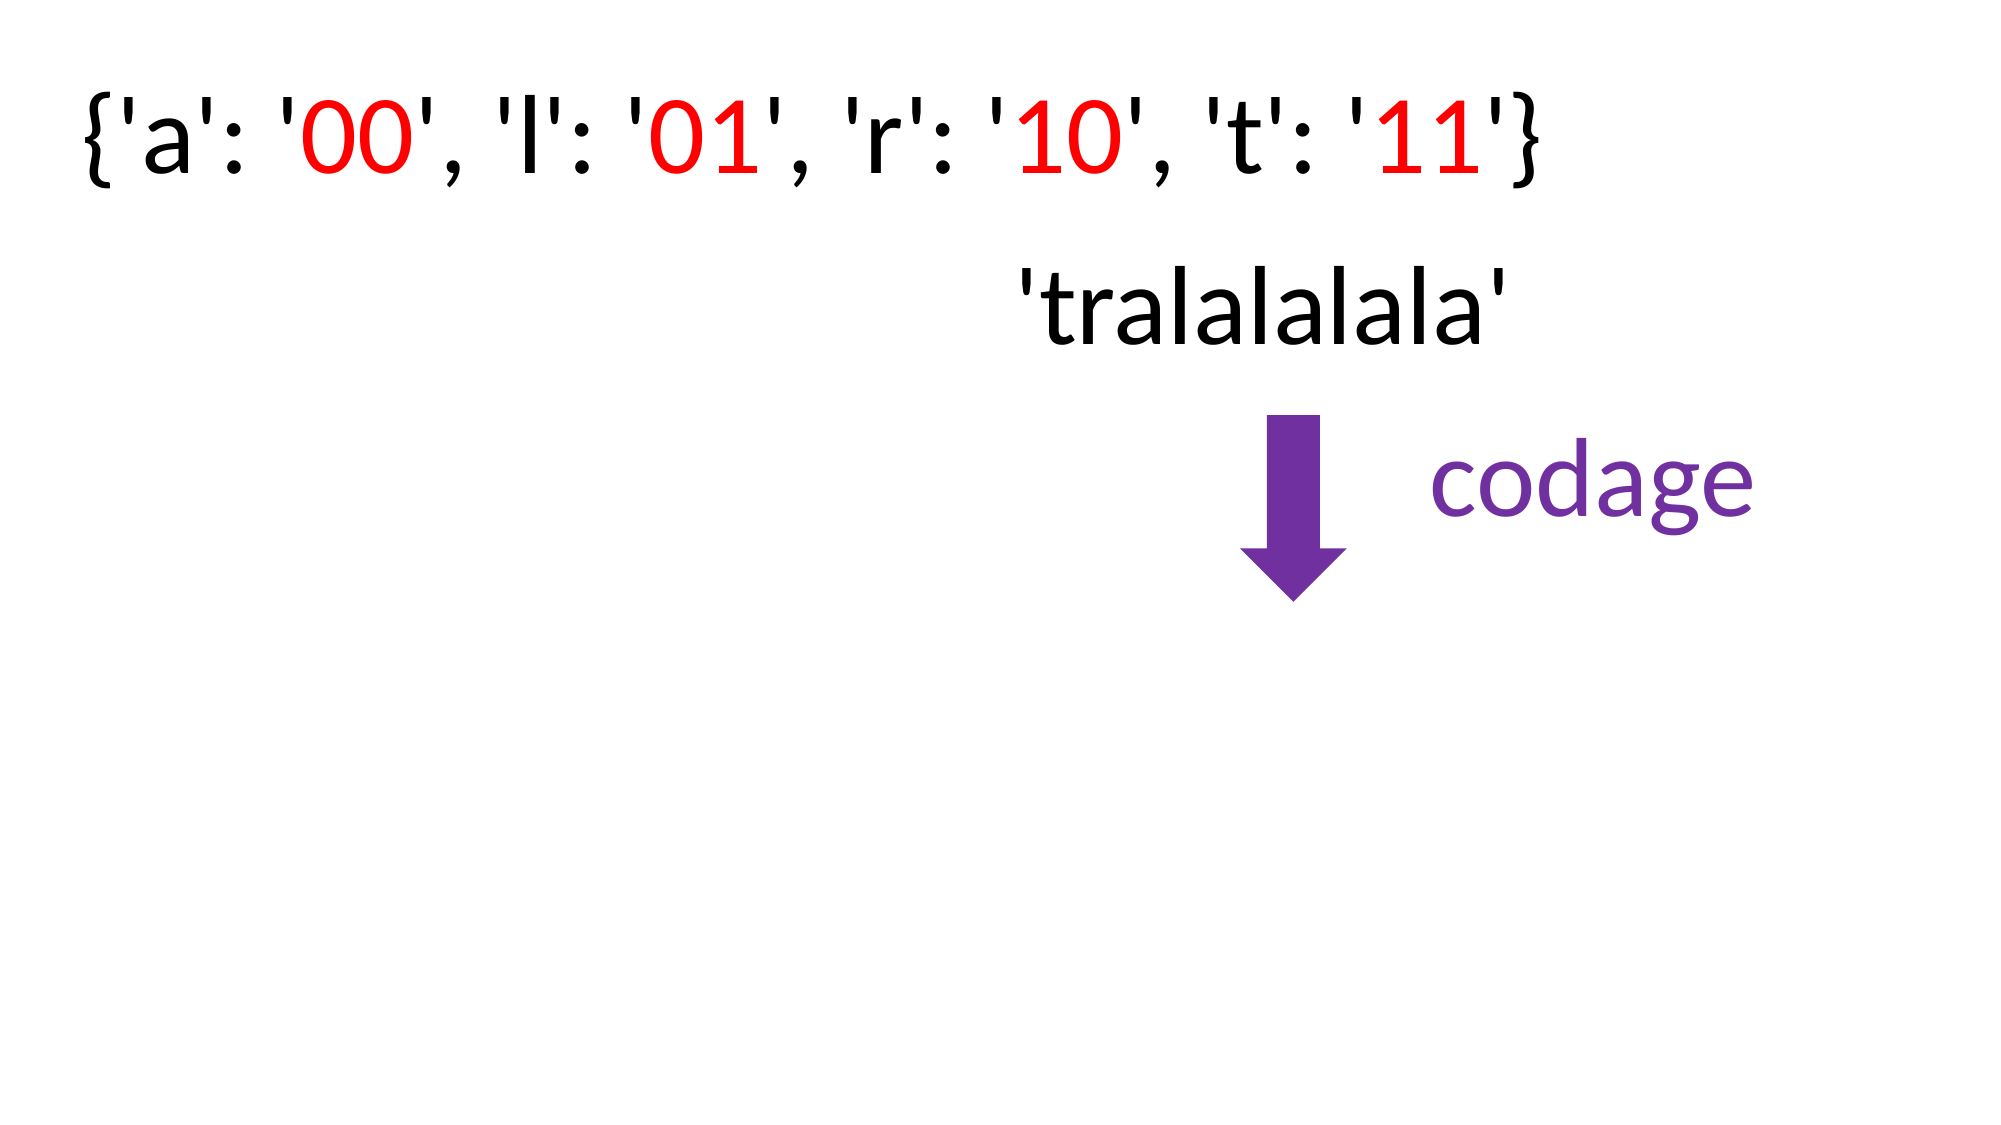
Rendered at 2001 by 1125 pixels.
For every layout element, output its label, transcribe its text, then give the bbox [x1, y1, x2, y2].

text_box [1239, 415, 1347, 602]
text_box {'a': '00', 'l': '01', 'r': '10', 't': '11'} [66, 53, 1719, 203]
text_box 'tralalalala' [999, 224, 1629, 375]
text_box codage [1414, 396, 1958, 547]
